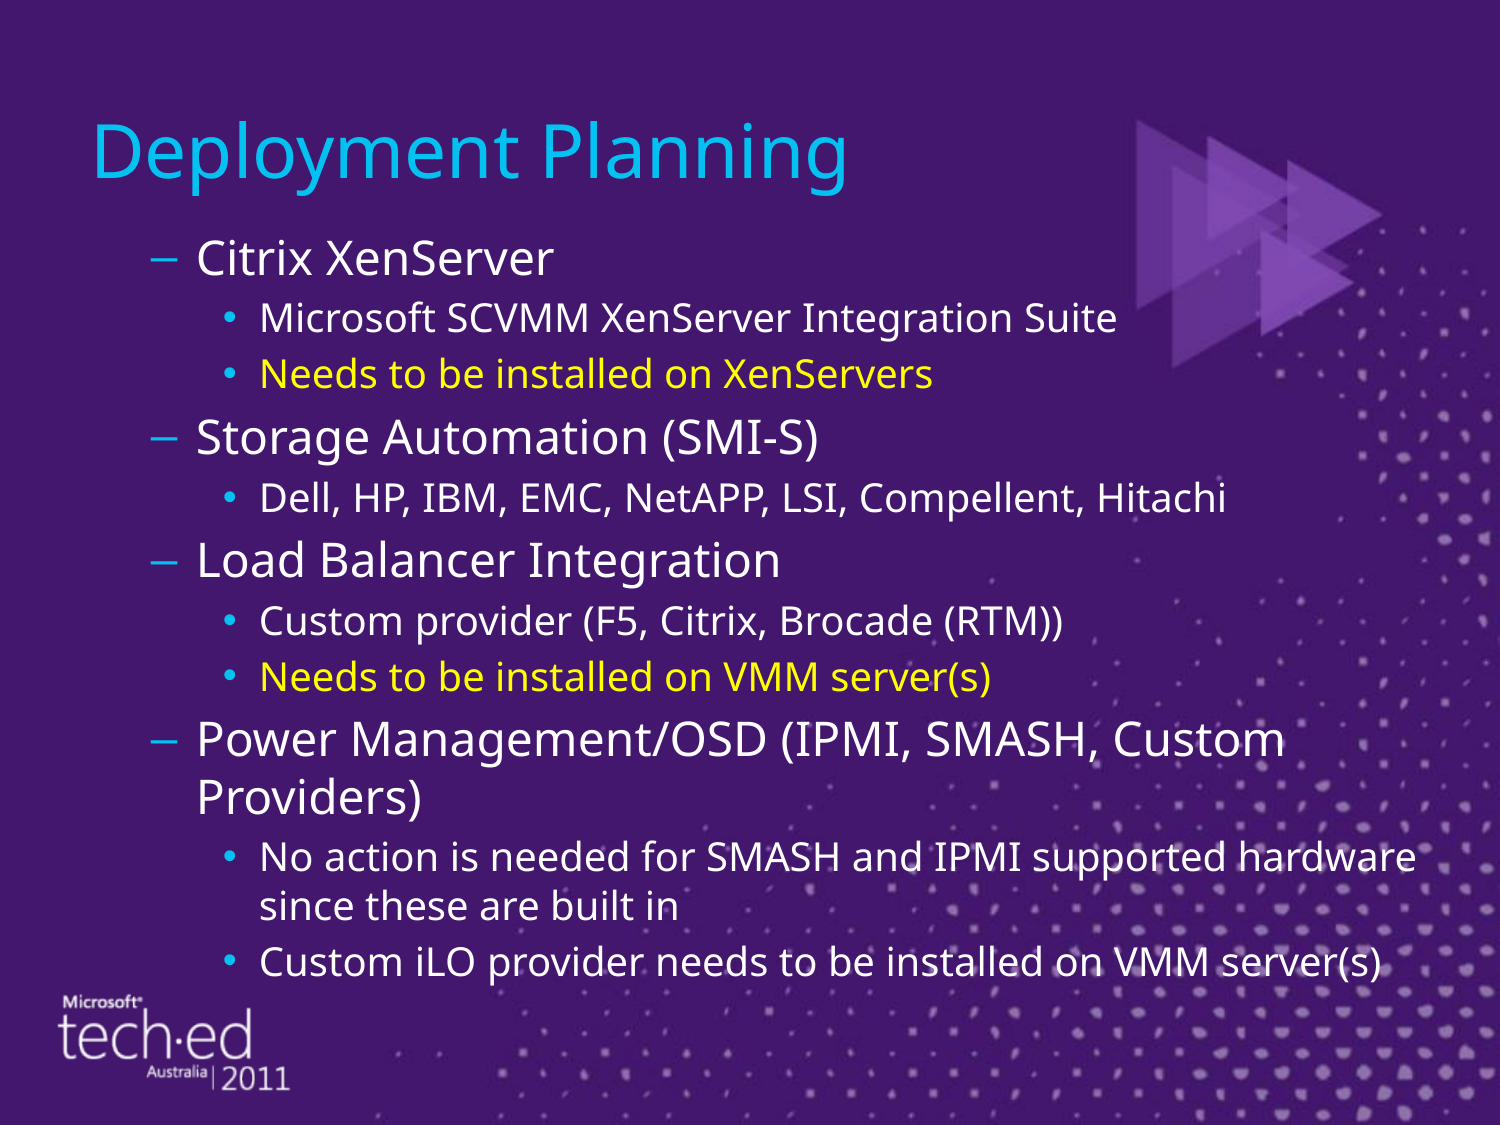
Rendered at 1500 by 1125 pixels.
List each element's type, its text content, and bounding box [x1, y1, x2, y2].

picture [0, 0, 1500, 1125]
title Deployment Planning [75, 54, 1425, 219]
list Citrix XenServer Microsoft SCVMM XenServer Integration Suite Needs to be installed on XenServers Storage Automation (SMI-S) Dell, HP, IBM, EMC, NetAPP, LSI, Compellent, Hitachi Load Balancer Integration Custom provider (F5, Citrix, Brocade (RTM)) Needs to be installed on VMM server(s) Power Management/OSD (IPMI, SMASH, Custom Providers) No action is needed for SMASH and IPMI supported hardware since these are built in Custom iLO provider needs to be installed on VMM server(s) [63, 219, 1436, 1000]
